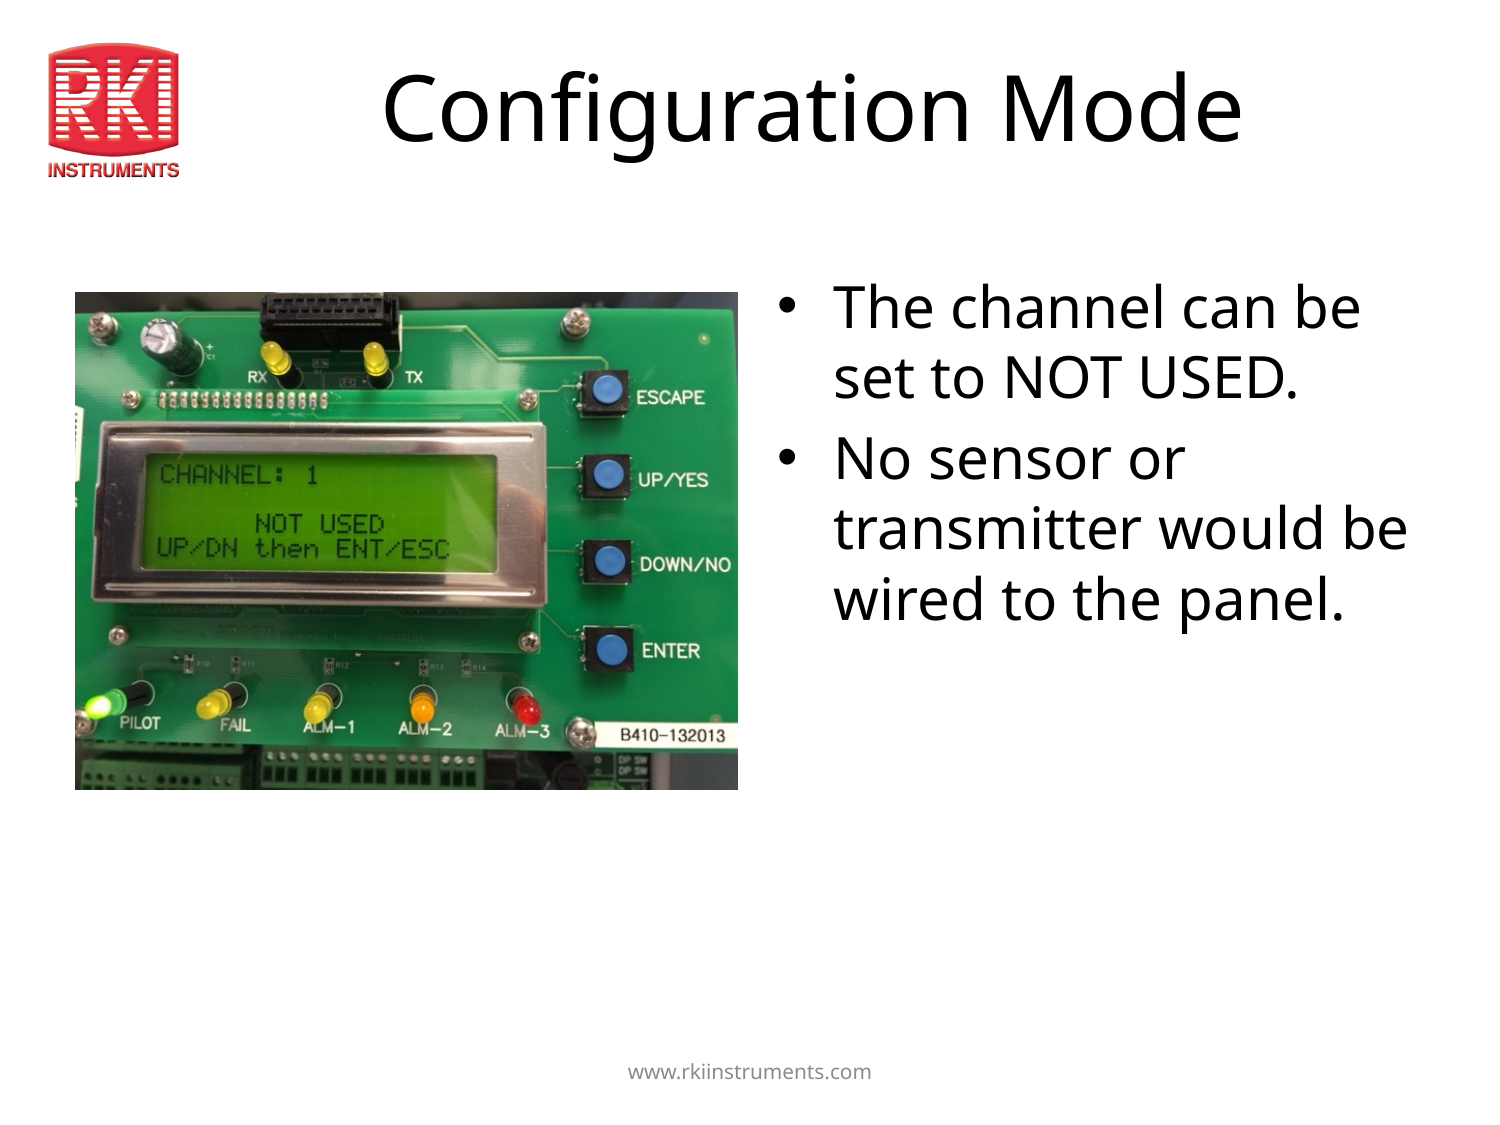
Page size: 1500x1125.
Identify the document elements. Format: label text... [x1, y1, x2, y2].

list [74, 169, 738, 913]
picture [37, 37, 188, 184]
footer www.rkiinstruments.com [512, 1042, 988, 1103]
title Configuration Mode [175, 49, 1451, 161]
list The channel can be set to NOT USED. No sensor or transmitter would be wired to the panel. [762, 262, 1425, 1005]
